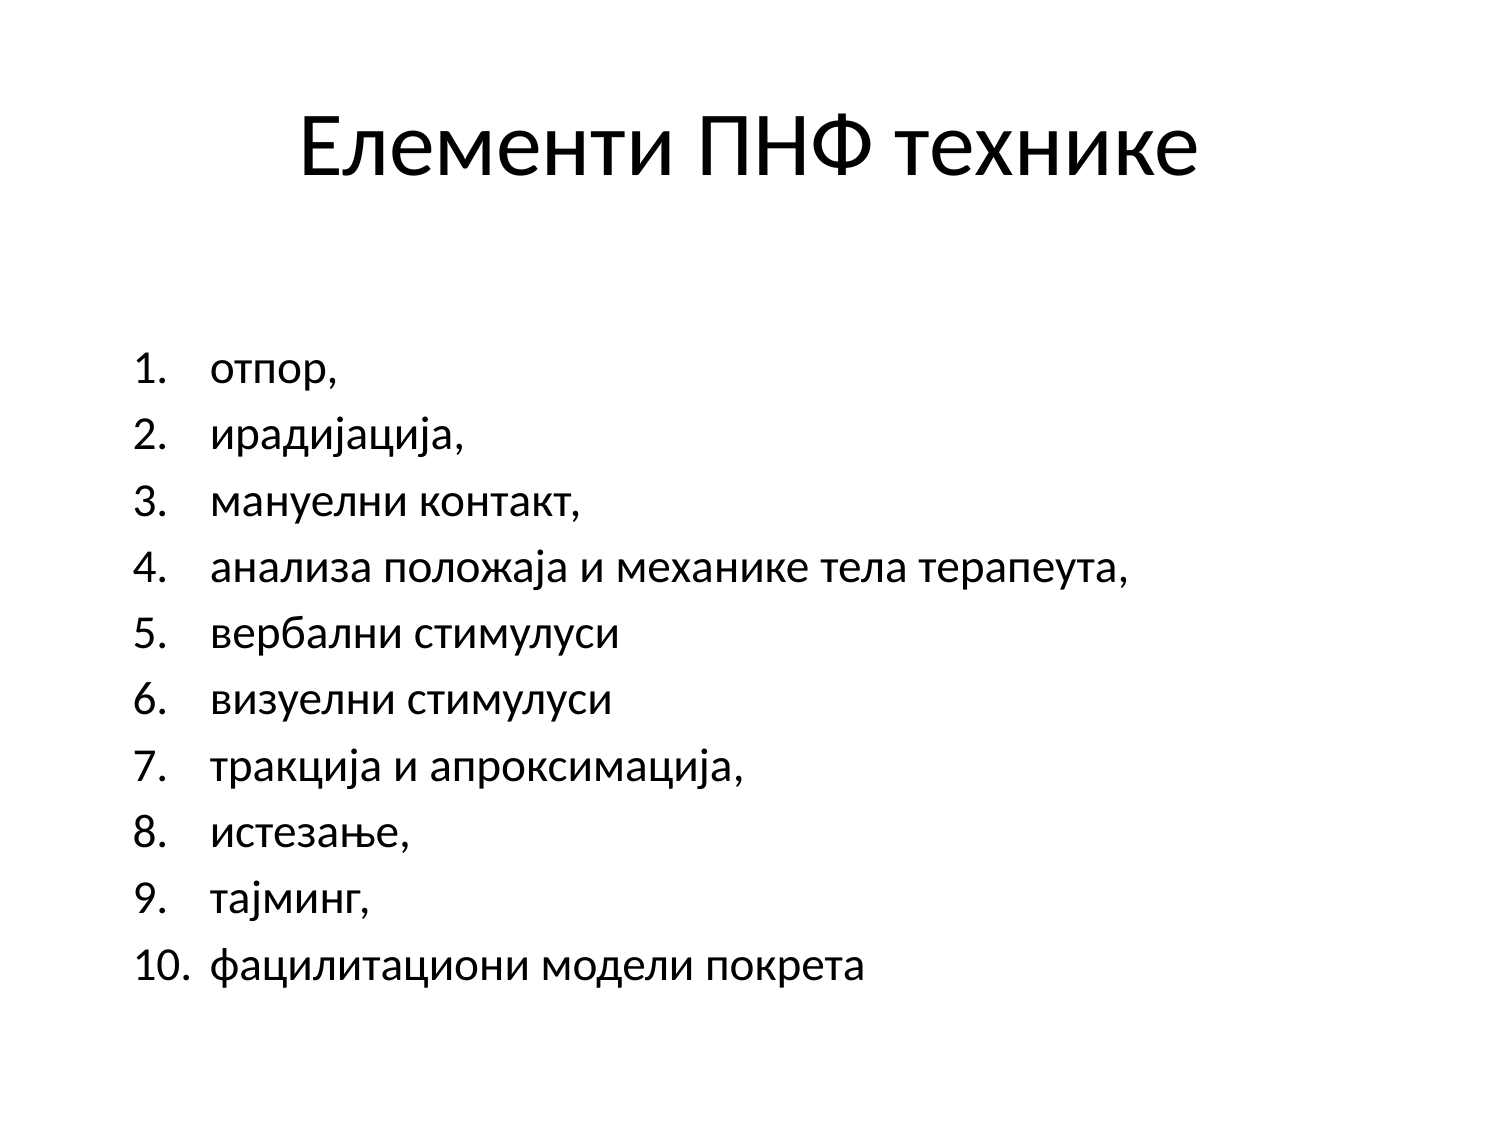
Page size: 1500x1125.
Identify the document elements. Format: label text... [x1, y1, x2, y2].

list отпор, ирадијација, мануелни контакт, анализа положаја и механике тела терапеута, вербални стимулуси визуелни стимулуси тракција и апроксимација, истезање, тајминг, фацилитациони модели покрета [75, 262, 1425, 1005]
title Елементи ПНФ технике [75, 45, 1425, 233]
